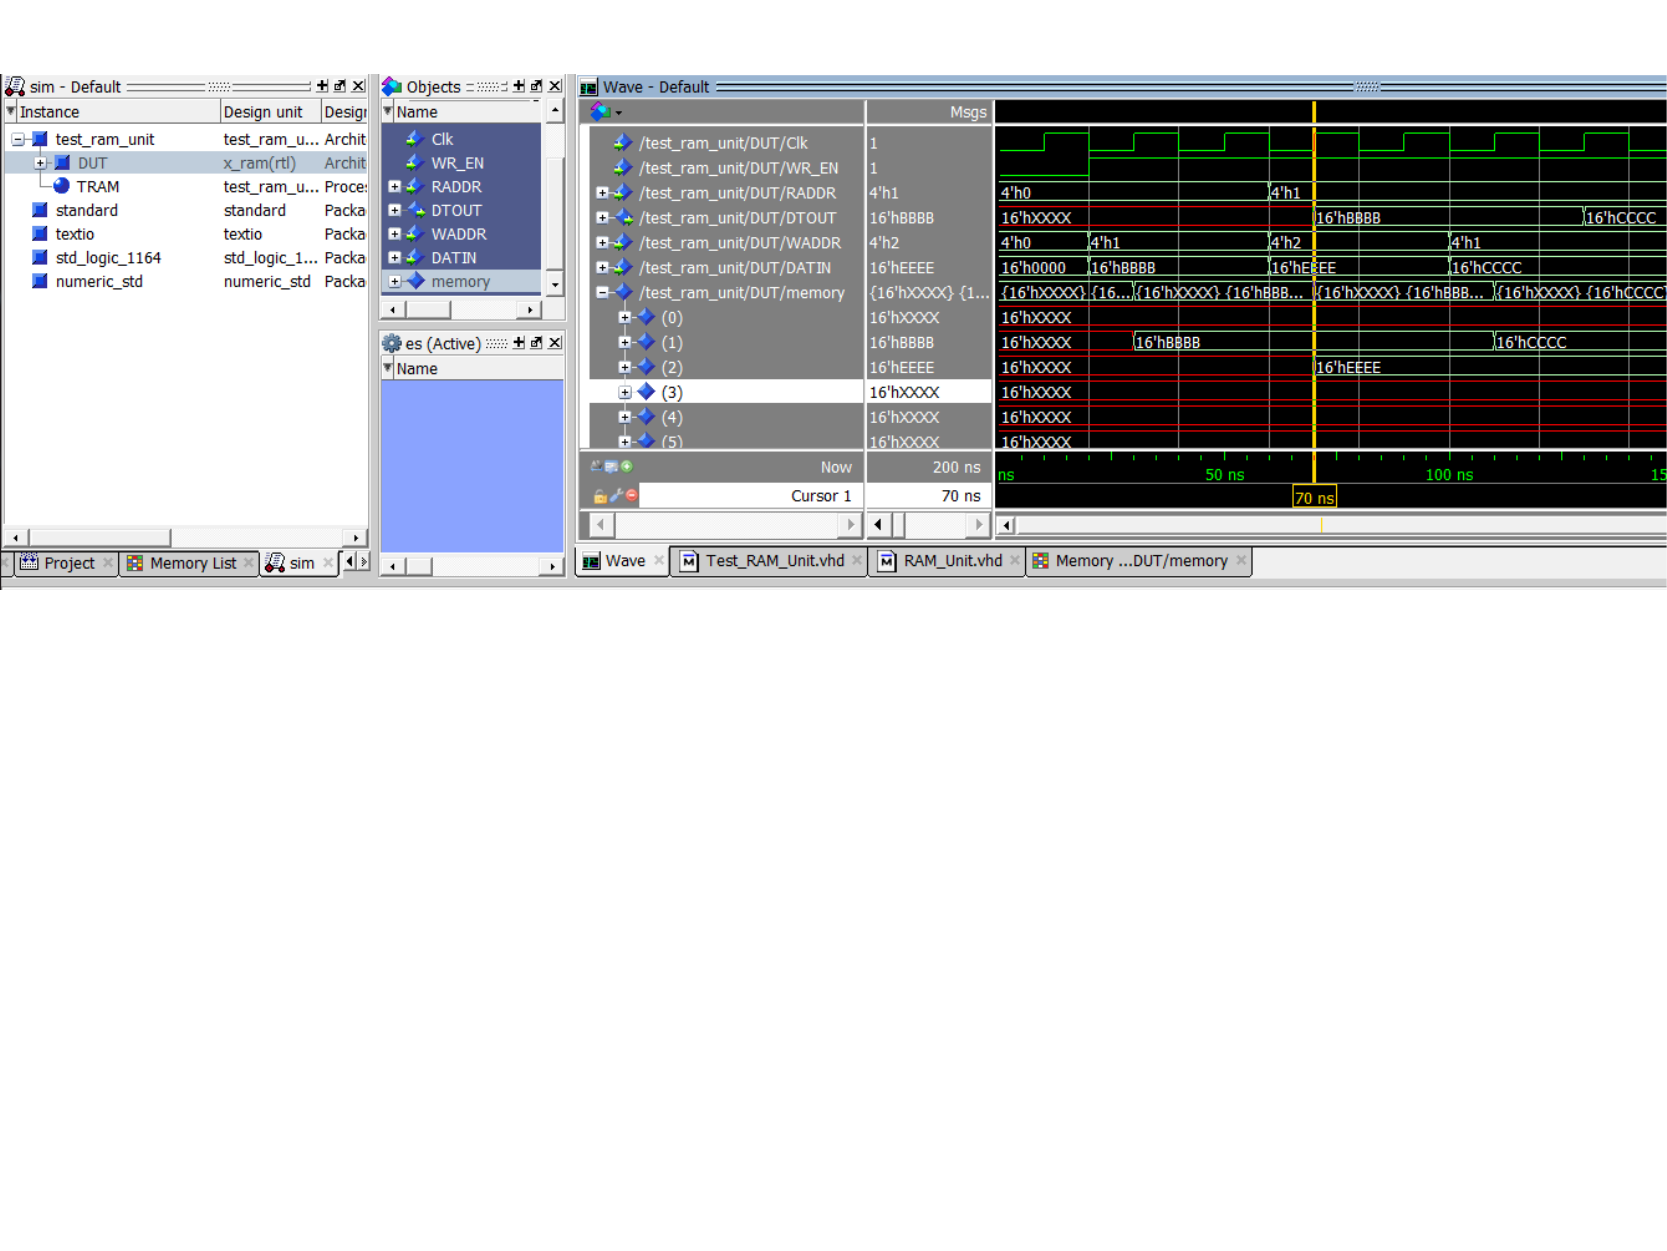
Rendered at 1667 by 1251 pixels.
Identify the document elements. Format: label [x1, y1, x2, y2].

picture [0, 74, 1667, 591]
